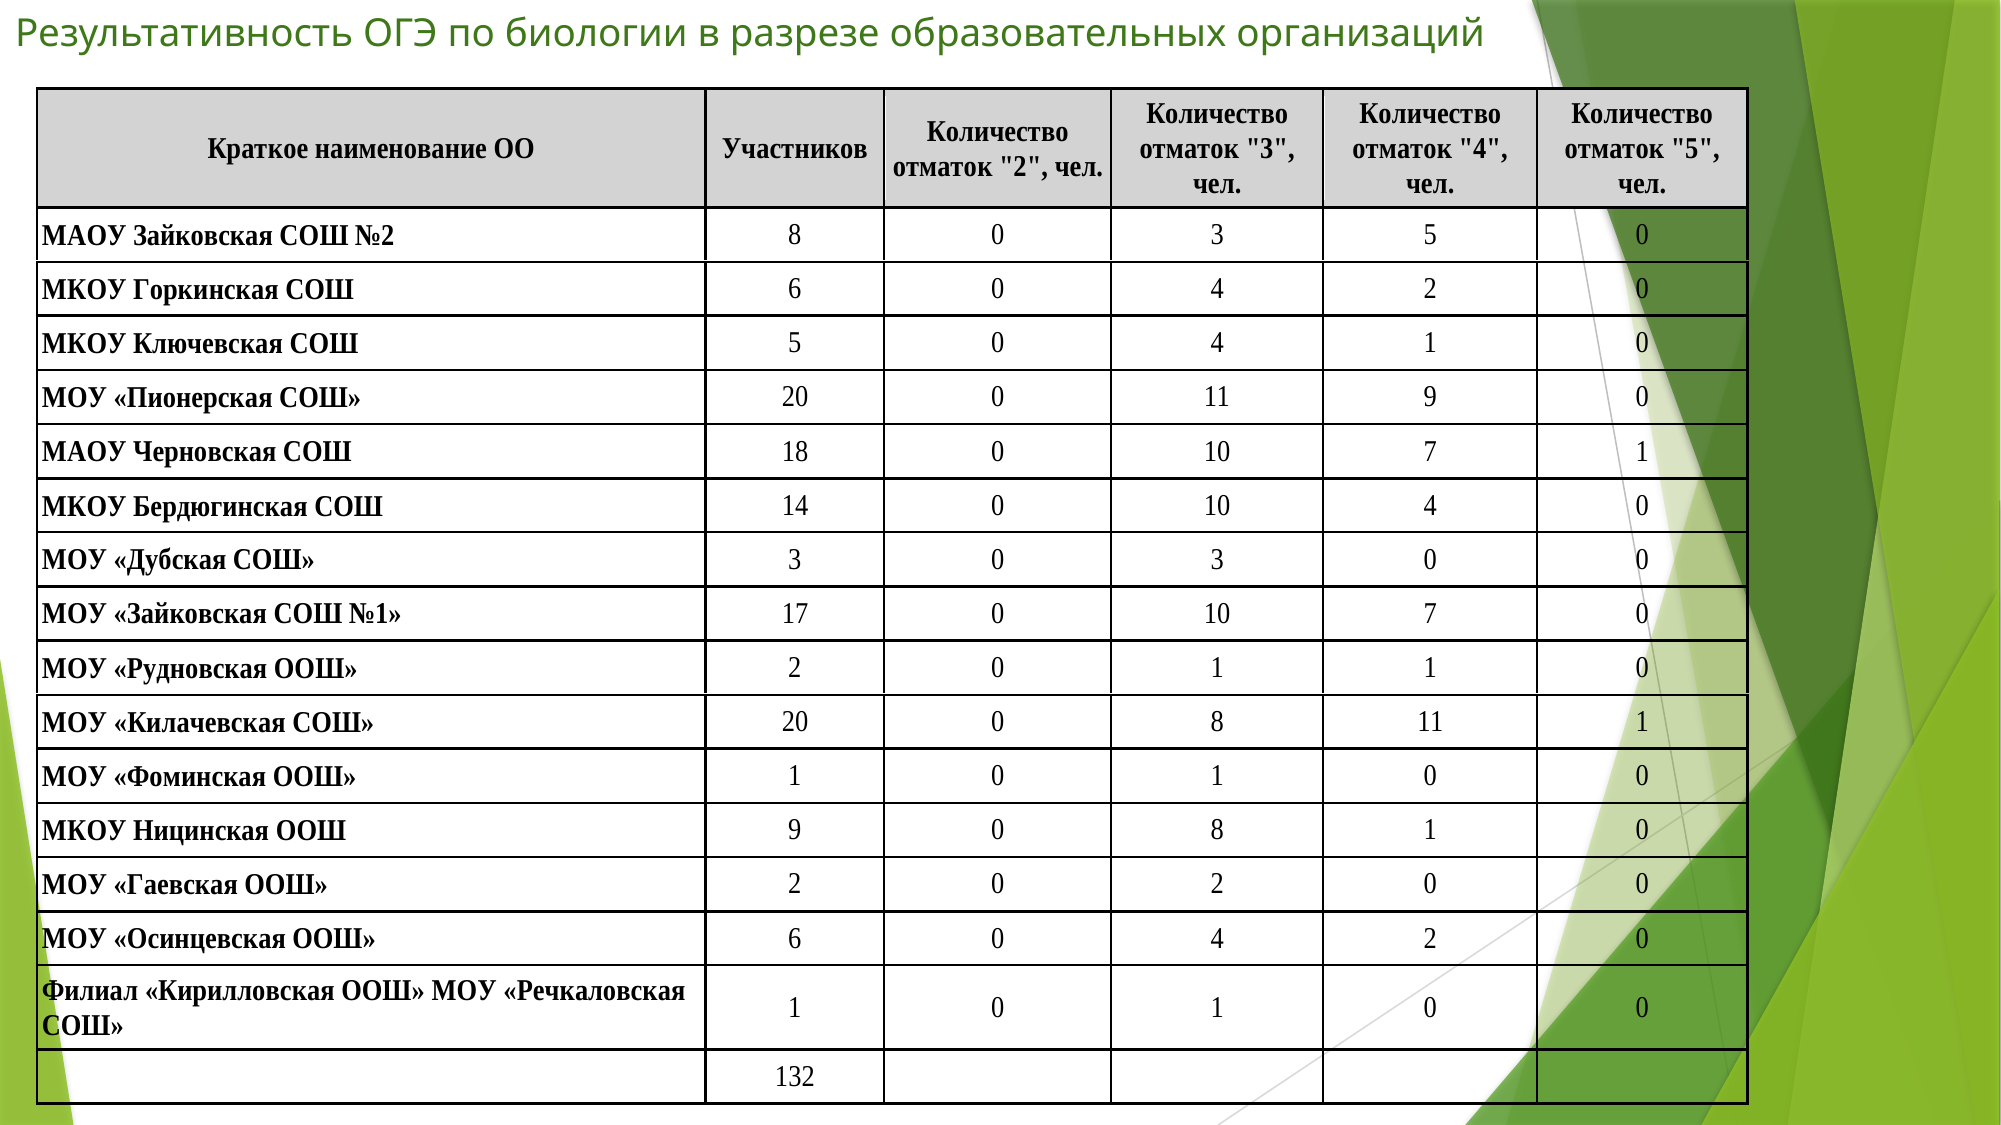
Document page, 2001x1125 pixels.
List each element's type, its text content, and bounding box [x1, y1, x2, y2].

title Результативность ОГЭ по биологии в разрезе образовательных организаций [0, 0, 1698, 88]
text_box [35, 86, 1969, 1125]
